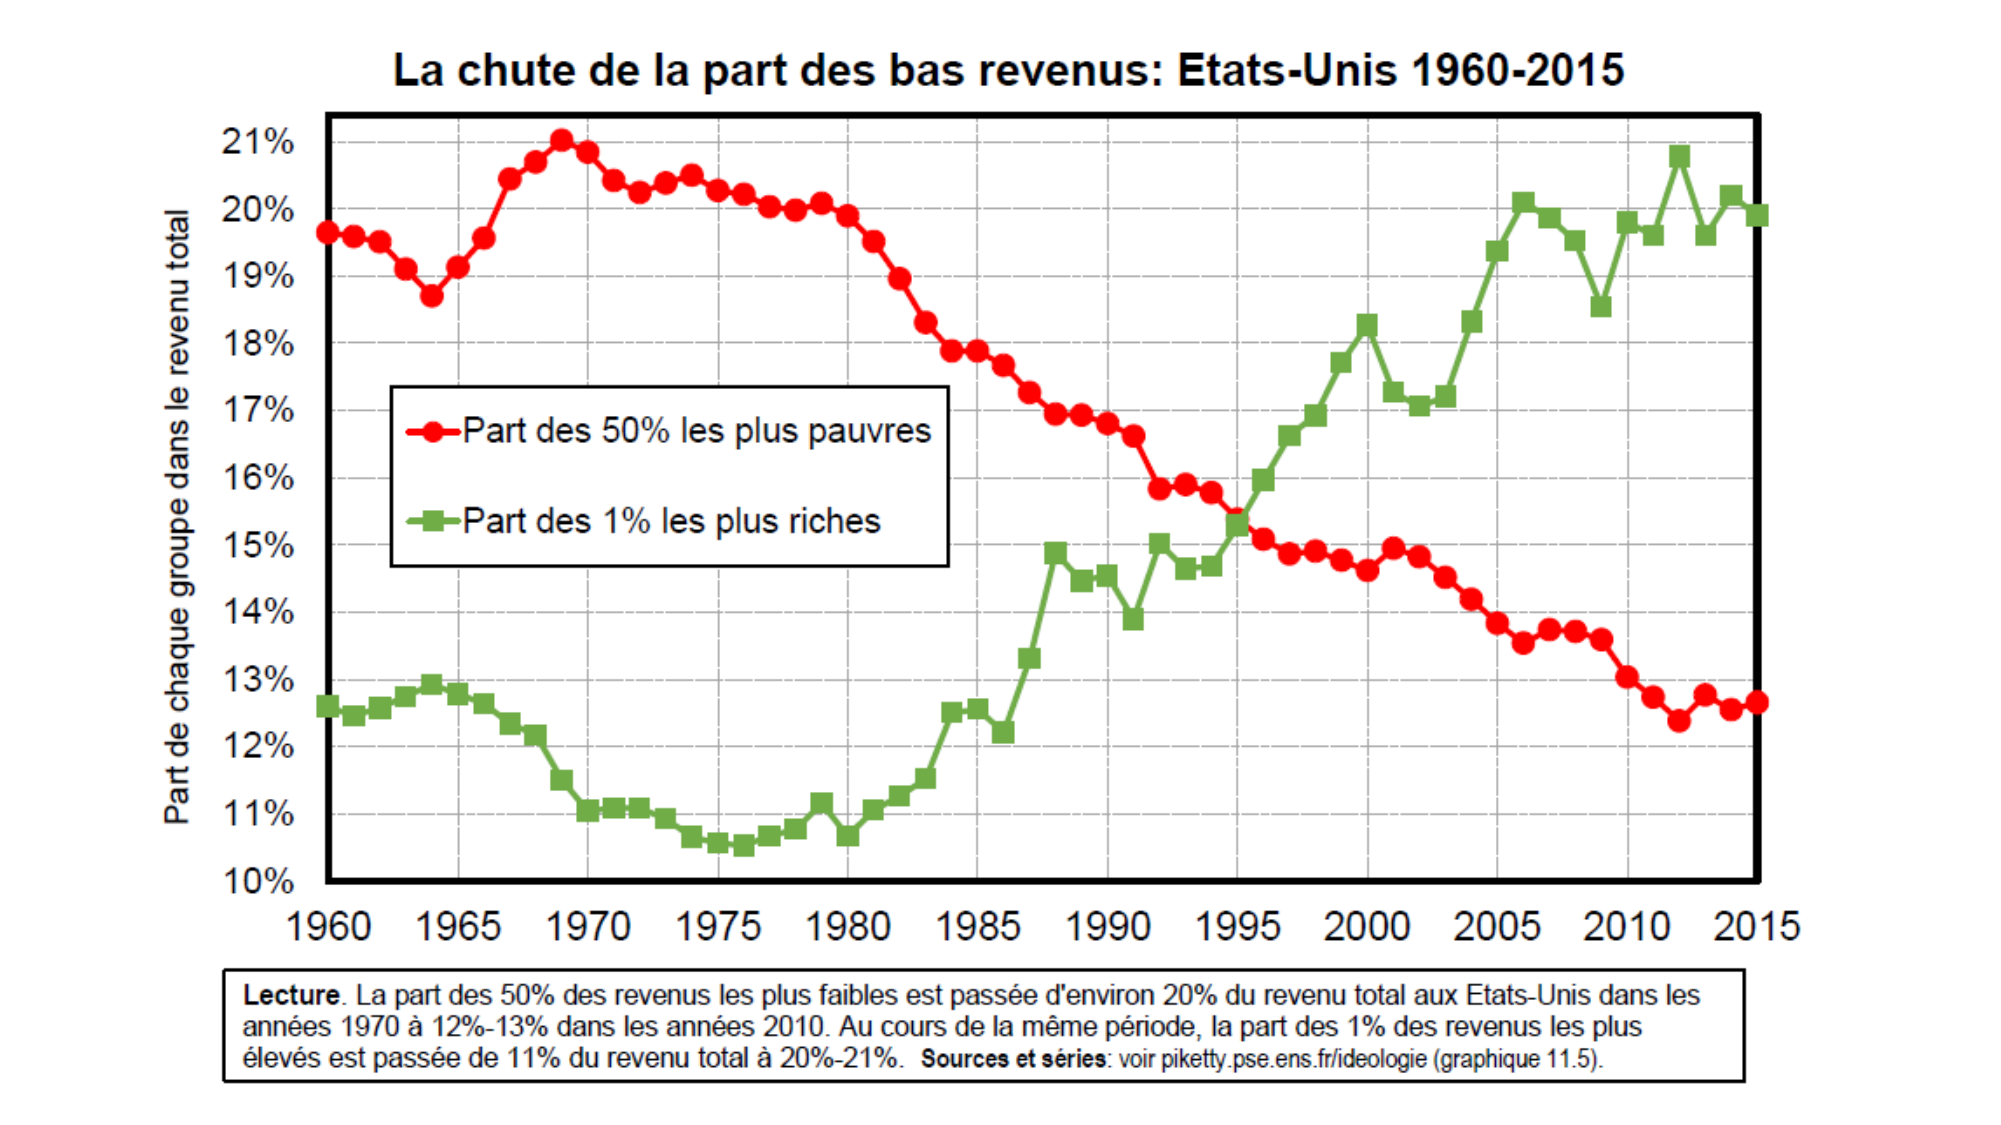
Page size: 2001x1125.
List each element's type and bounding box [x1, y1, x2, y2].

picture [123, 0, 1877, 1125]
